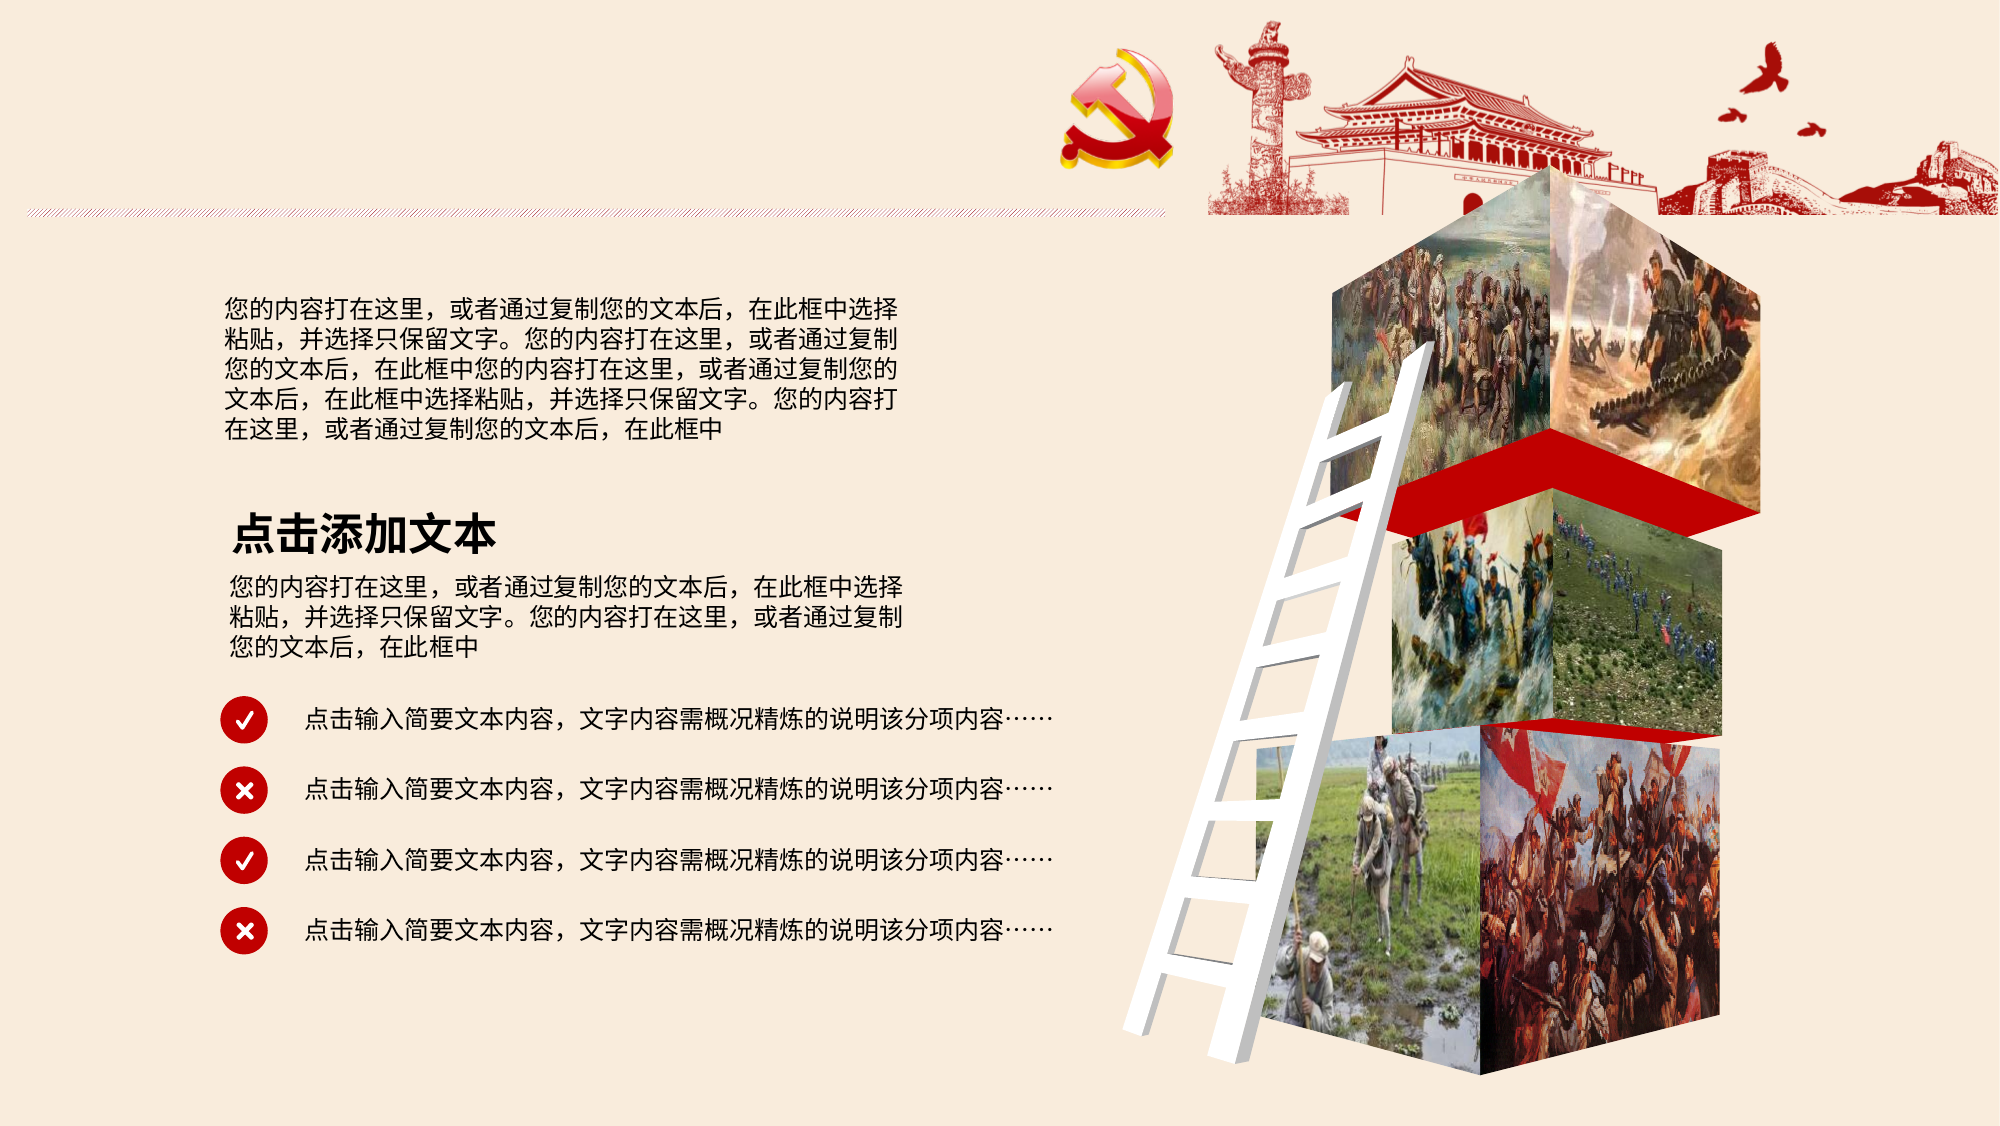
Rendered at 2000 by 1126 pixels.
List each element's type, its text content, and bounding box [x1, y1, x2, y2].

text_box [220, 836, 1070, 885]
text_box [1122, 341, 1436, 1065]
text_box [220, 766, 1070, 815]
text_box 您的内容打在这里，或者通过复制您的文本后，在此框中选择粘贴，并选择只保留文字。您的内容打在这里，或者通过复制您的文本后，在此框中您的内容打在这里，或者通过复制您的文本后，在此框中选择粘贴，并选择只保留文字。您的内容打在这里，或者通过复制您的文本后，在此框中 [209, 285, 931, 451]
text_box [1329, 164, 1761, 582]
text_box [220, 695, 1070, 744]
text_box 您的内容打在这里，或者通过复制您的文本后，在此框中选择粘贴，并选择只保留文字。您的内容打在这里，或者通过复制您的文本后，在此框中 [214, 563, 923, 669]
text_box 点击添加文本 [216, 498, 514, 563]
picture [0, 0, 2000, 1126]
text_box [220, 906, 1070, 955]
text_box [1254, 725, 1720, 1076]
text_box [1441, 487, 1723, 728]
